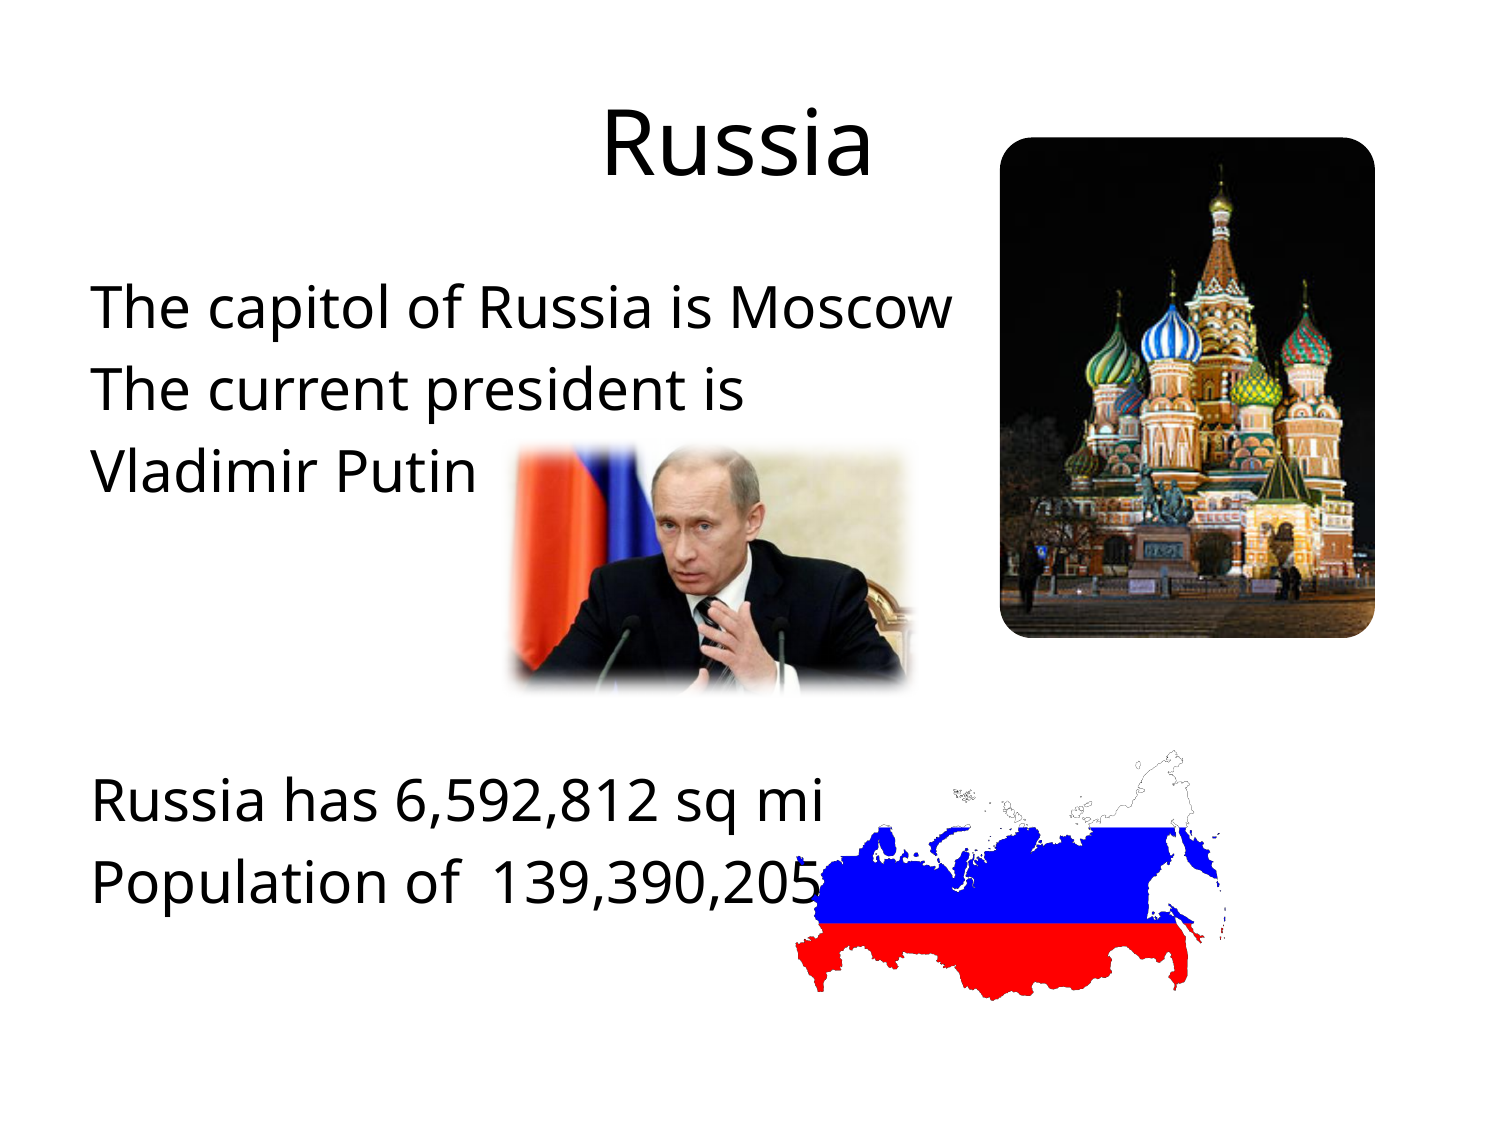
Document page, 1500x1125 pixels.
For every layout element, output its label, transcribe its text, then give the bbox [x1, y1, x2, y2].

picture [787, 749, 1240, 1012]
list The capitol of Russia is Moscow The current president is Vladimir Putin Russia has 6,592,812 sq mi Population of 139,390,205 [75, 262, 1425, 1005]
picture [999, 137, 1376, 639]
title Russia [75, 45, 1425, 233]
picture [499, 437, 920, 700]
